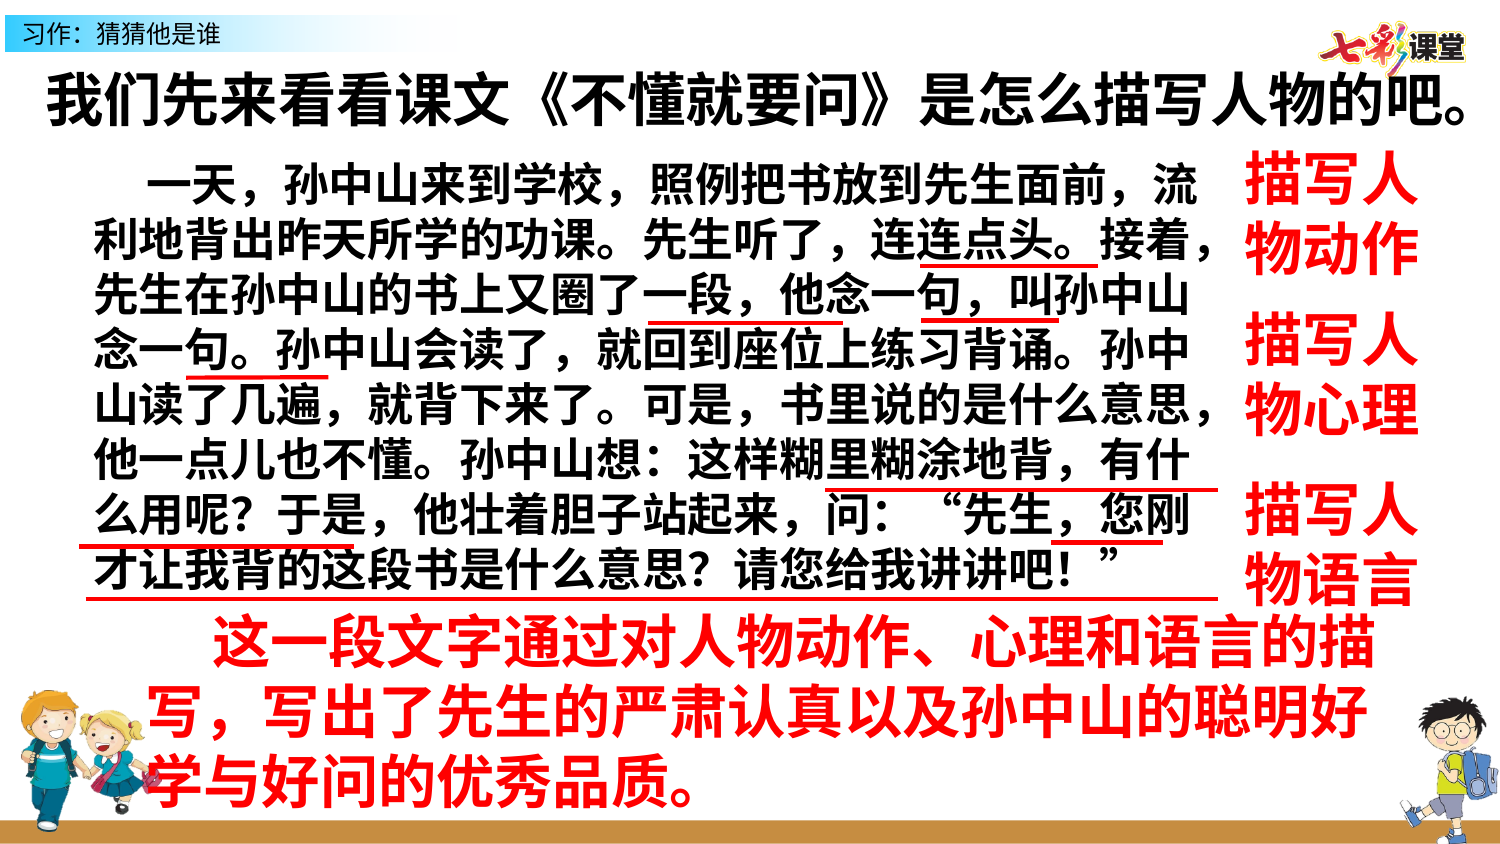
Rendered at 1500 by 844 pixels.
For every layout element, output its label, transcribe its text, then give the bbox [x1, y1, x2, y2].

text_box 一天，孙中山来到学校，照例把书放到先生面前，流利地背出昨天所学的功课。先生听了，连连点头。接着，先生在孙中山的书上又圈了一段，他念一句，叫孙中山念一句。孙中山会读了，就回到座位上练习背诵。孙中山读了几遍，就背下来了。可是，书里说的是什么意思，他一点儿也不懂。孙中山想：这样糊里糊涂地背，有什么用呢？于是，他壮着胆子站起来，问：“先生，您刚才让我背的这段书是什么意思？请您给我讲讲吧！” [78, 147, 1231, 603]
text_box 描写人物心理 [1229, 295, 1480, 451]
picture [21, 690, 162, 832]
text_box 描写人物语言 [1229, 465, 1480, 621]
text_box 我们先来看看课文《不懂就要问》是怎么描写人物的吧。 [30, 55, 1475, 141]
text_box 这一段文字通过对人物动作、心理和语言的描写，写出了先生的严肃认真以及孙中山的聪明好学与好问的优秀品质。 [130, 598, 1412, 823]
text_box 描写人物动作 [1229, 134, 1480, 290]
picture [1316, 20, 1468, 55]
picture [1358, 684, 1500, 844]
